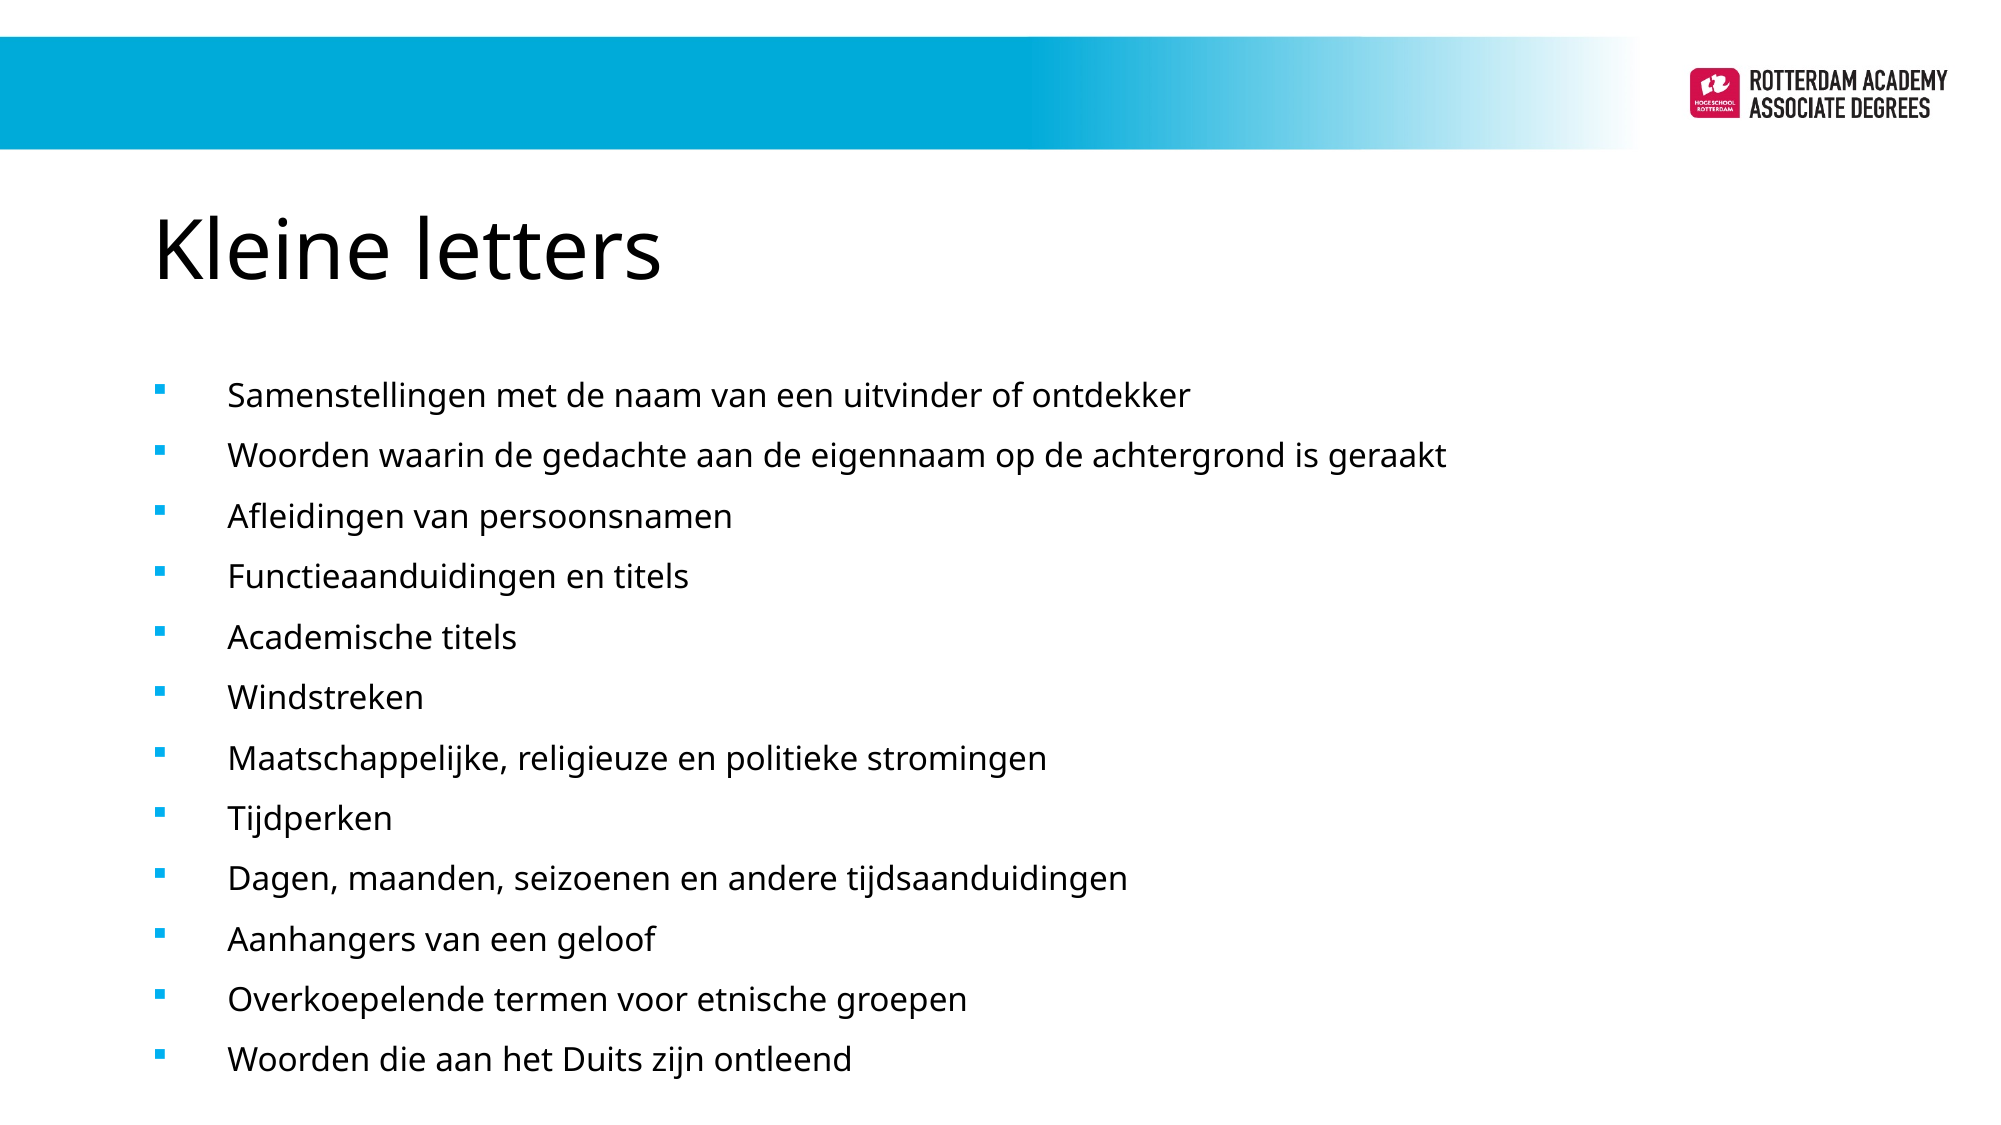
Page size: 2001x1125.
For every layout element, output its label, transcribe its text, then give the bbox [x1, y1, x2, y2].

picture [0, 0, 2000, 184]
list Samenstellingen met de naam van een uitvinder of ontdekker Woorden waarin de gedachte aan de eigennaam op de achtergrond is geraakt Afleidingen van persoonsnamen Functieaanduidingen en titels Academische titels Windstreken Maatschappelijke, religieuze en politieke stromingen Tijdperken Dagen, maanden, seizoenen en andere tijdsaanduidingen Aanhangers van een geloof Overkoepelende termen voor etnische groepen Woorden die aan het Duits zijn ontleend [137, 358, 1863, 1053]
title Kleine letters [137, 175, 1863, 329]
